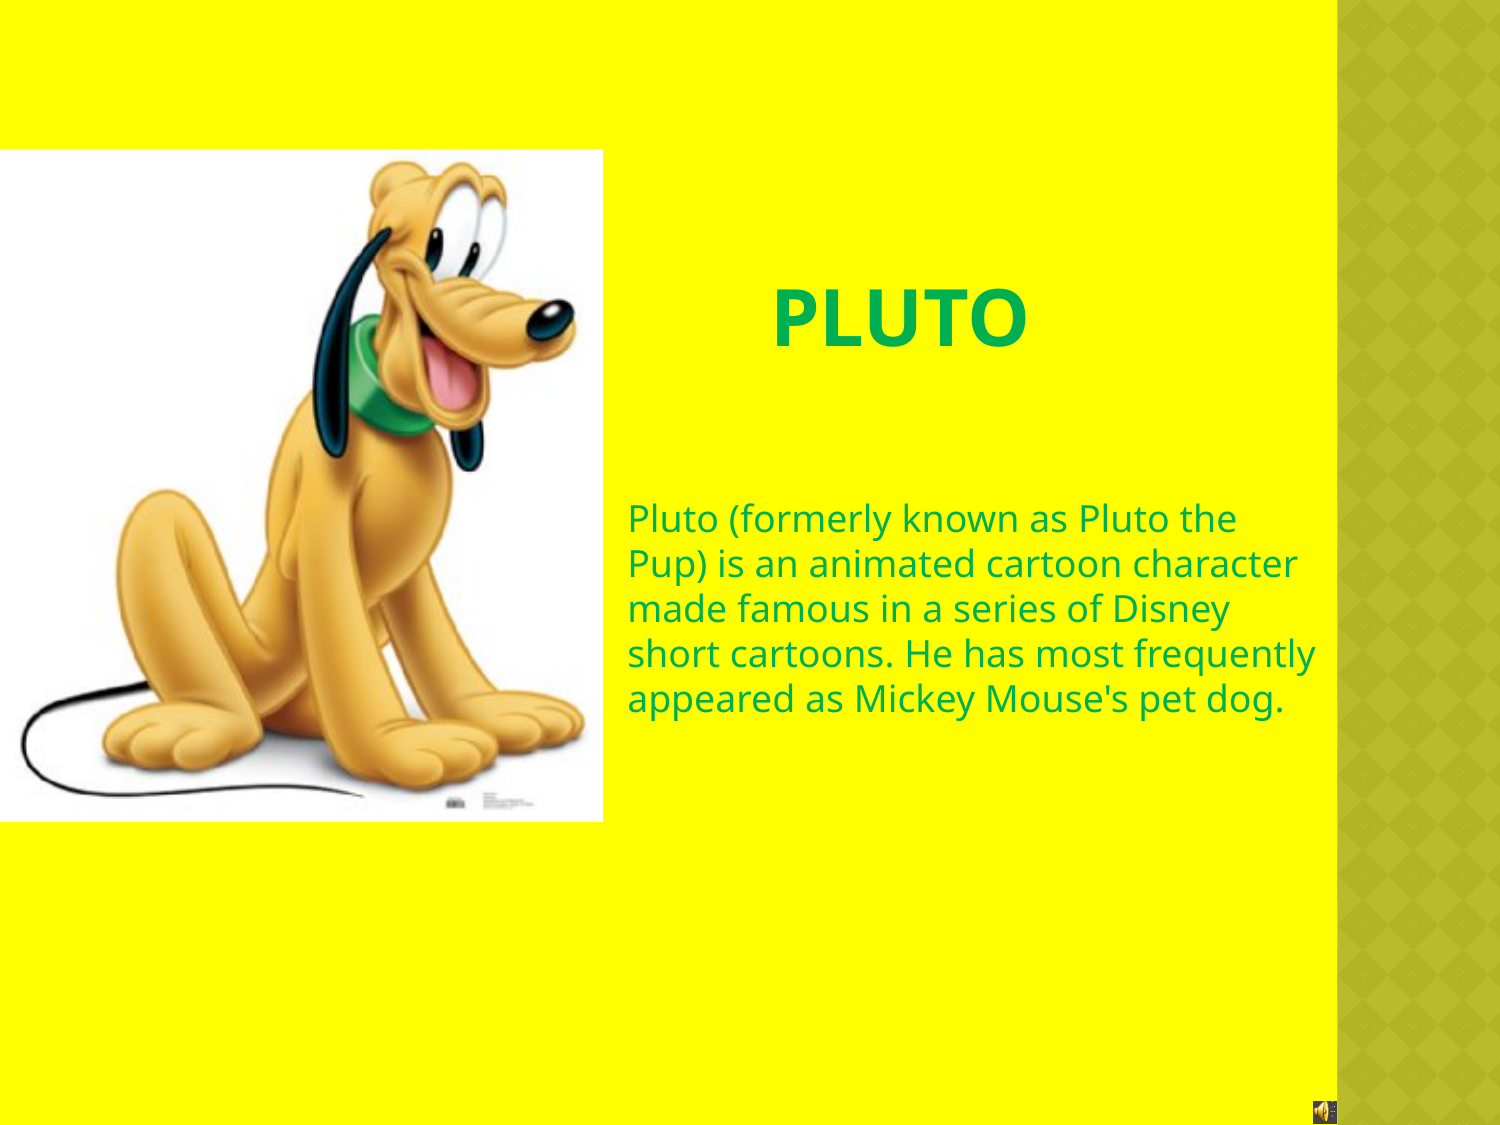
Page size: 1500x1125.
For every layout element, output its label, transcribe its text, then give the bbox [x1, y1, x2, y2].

picture [1312, 1099, 1338, 1125]
picture [0, 149, 604, 823]
text_box Pluto (formerly known as Pluto the Pup) is an animated cartoon character made famous in a series of Disney short cartoons. He has most frequently appeared as Mickey Mouse's pet dog. [612, 487, 1338, 728]
title Pluto [762, 249, 1100, 363]
